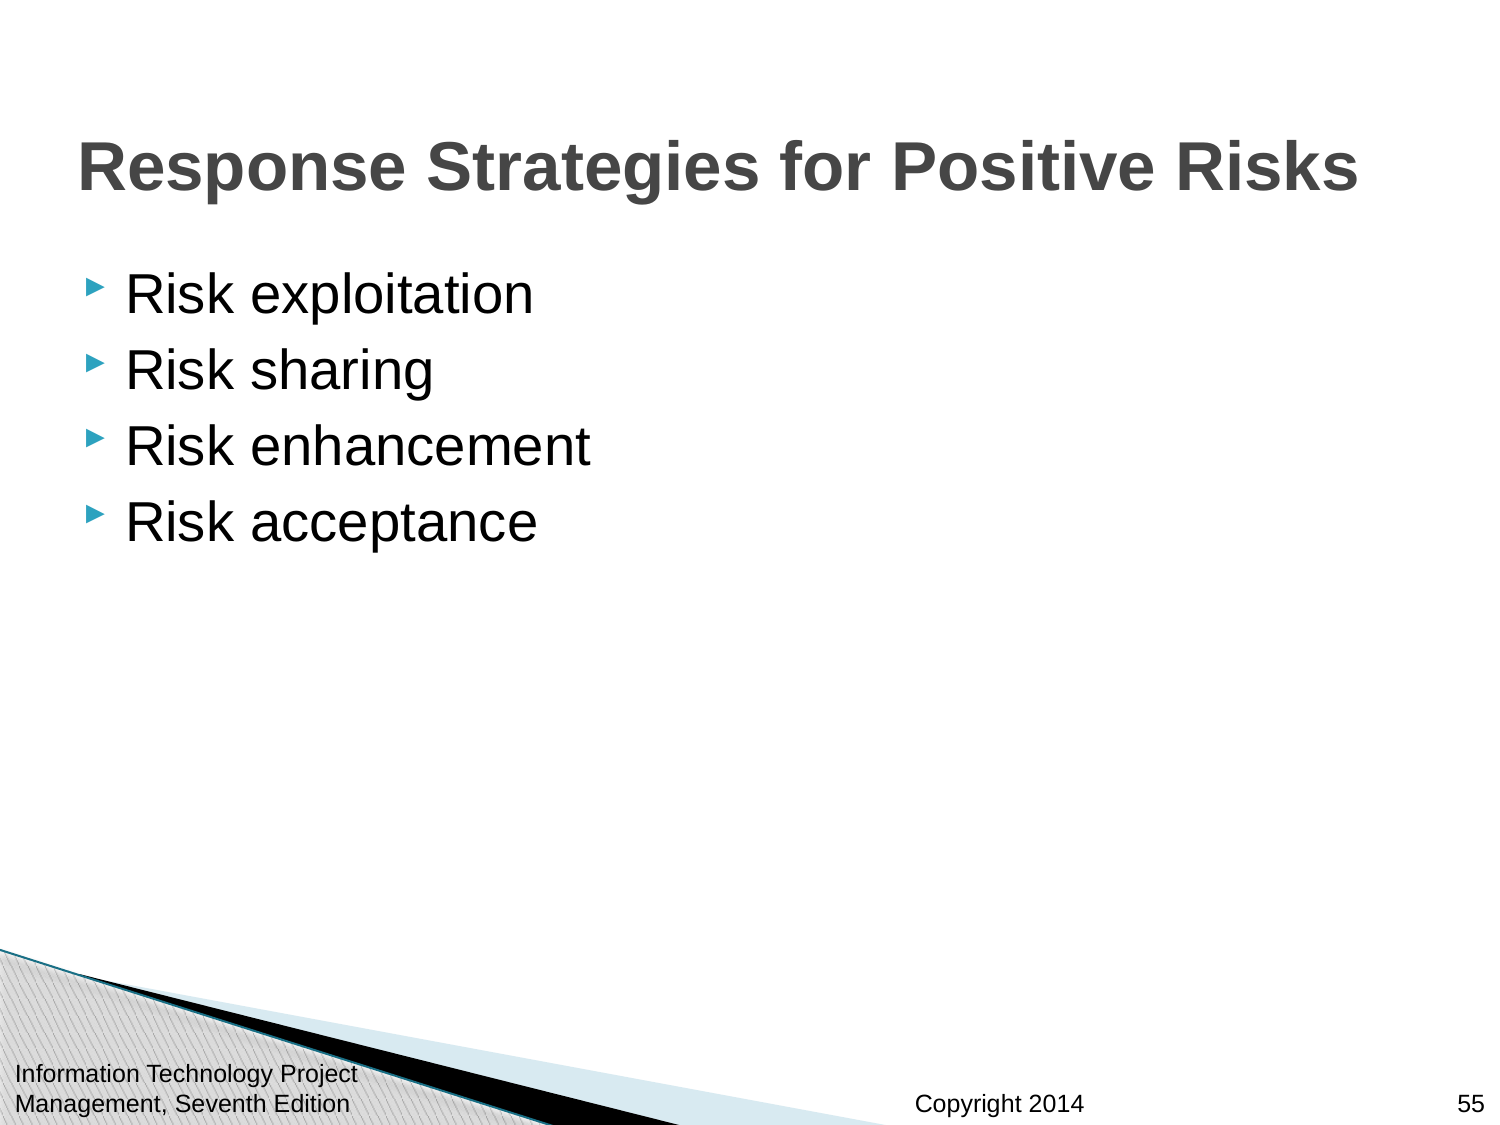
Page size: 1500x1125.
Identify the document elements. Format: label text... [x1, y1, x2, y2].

footer Information Technology Project Management, Seventh Edition [0, 1065, 425, 1125]
list Risk exploitation Risk sharing Risk enhancement Risk acceptance [49, 249, 1438, 1026]
title Response Strategies for Positive Risks [62, 87, 1438, 238]
slide_number 55 [1408, 1065, 1500, 1125]
